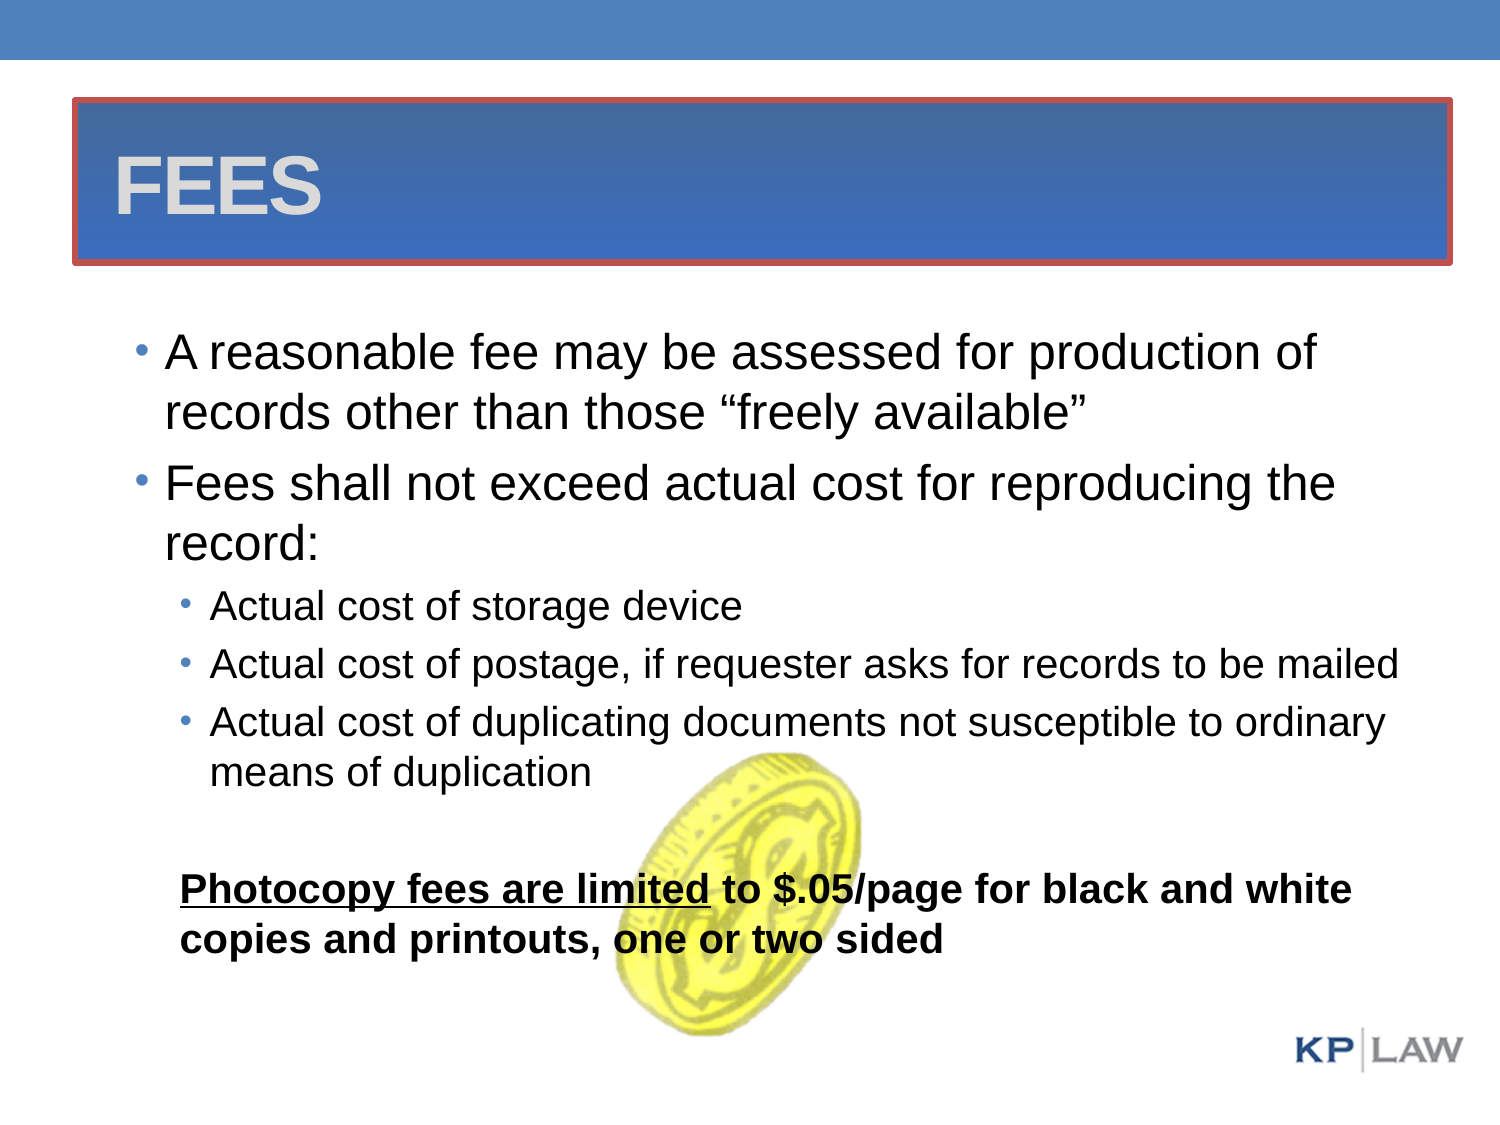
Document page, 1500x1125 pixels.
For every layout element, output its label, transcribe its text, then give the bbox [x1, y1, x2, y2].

text_box Fees [75, 99, 1450, 263]
picture [614, 751, 863, 1038]
list A reasonable fee may be assessed for production of records other than those “freely available” Fees shall not exceed actual cost for reproducing the record: Actual cost of storage device Actual cost of postage, if requester asks for records to be mailed Actual cost of duplicating documents not susceptible to ordinary means of duplication Photocopy fees are limited to $.05/page for black and white copies and printouts, one or two sided [119, 312, 1433, 1025]
picture [1287, 1024, 1474, 1076]
